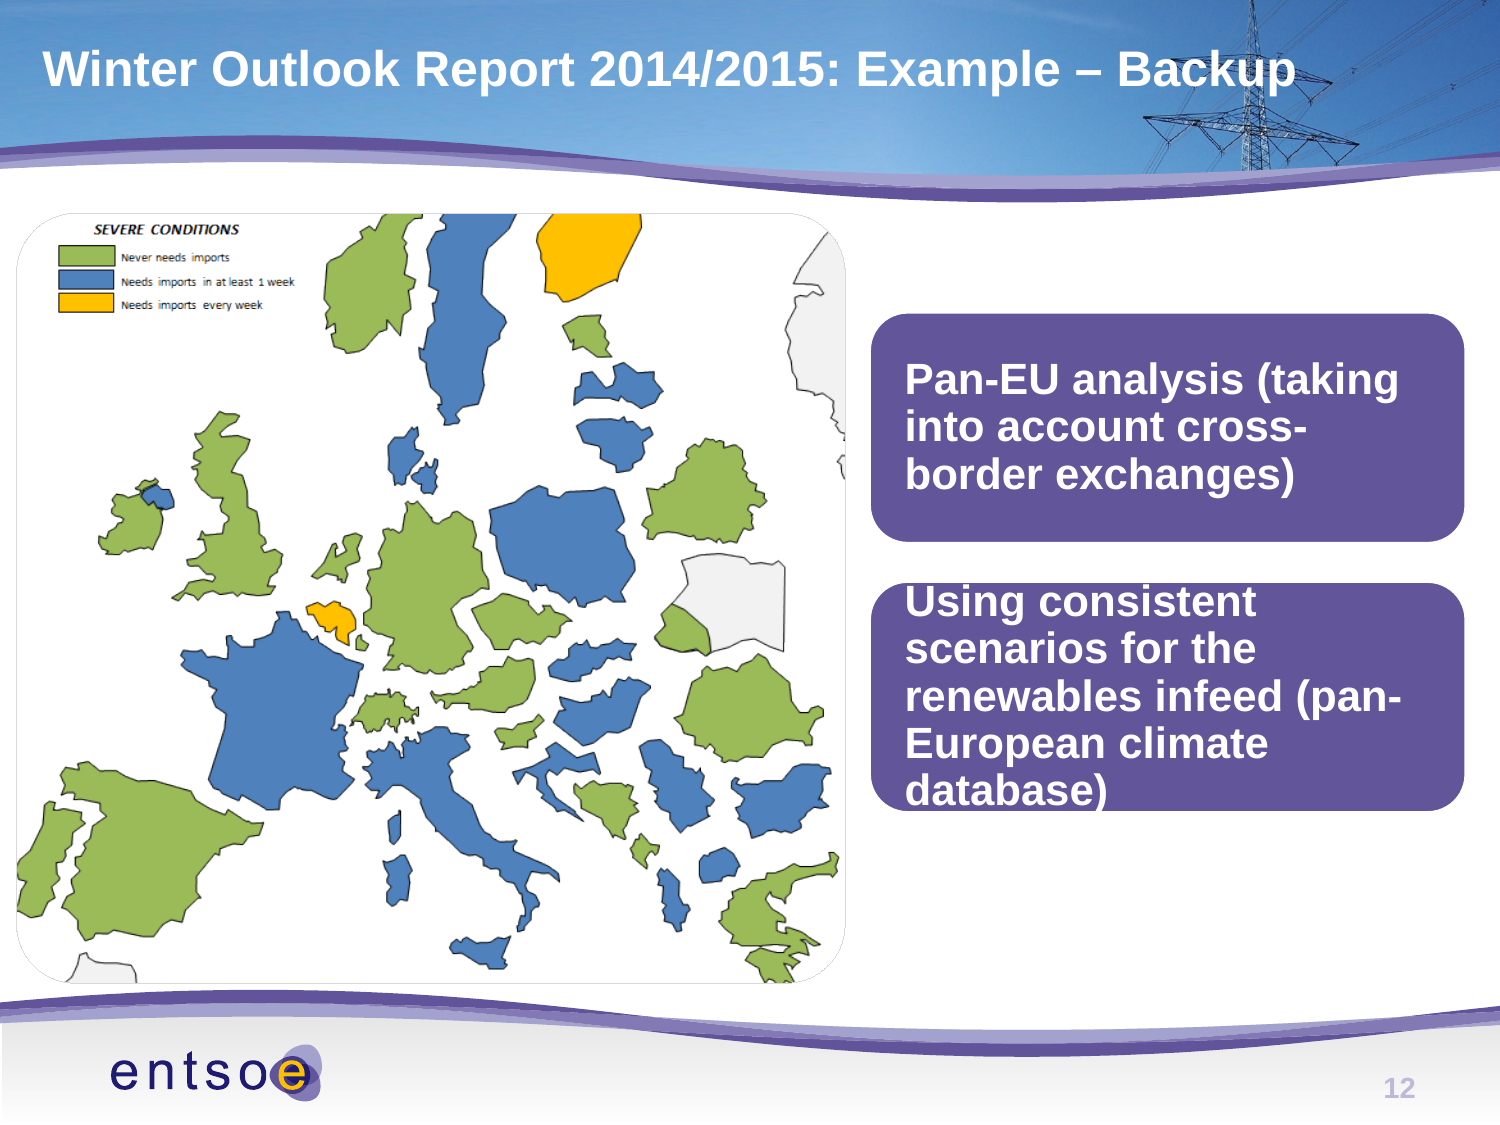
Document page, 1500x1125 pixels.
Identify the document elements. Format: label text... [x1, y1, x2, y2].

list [868, 268, 1467, 830]
picture [16, 213, 846, 984]
picture [0, 0, 1500, 175]
slide_number 12 [1332, 1061, 1467, 1103]
title Winter Outlook Report 2014/2015: Example – Backup [42, 36, 1438, 96]
